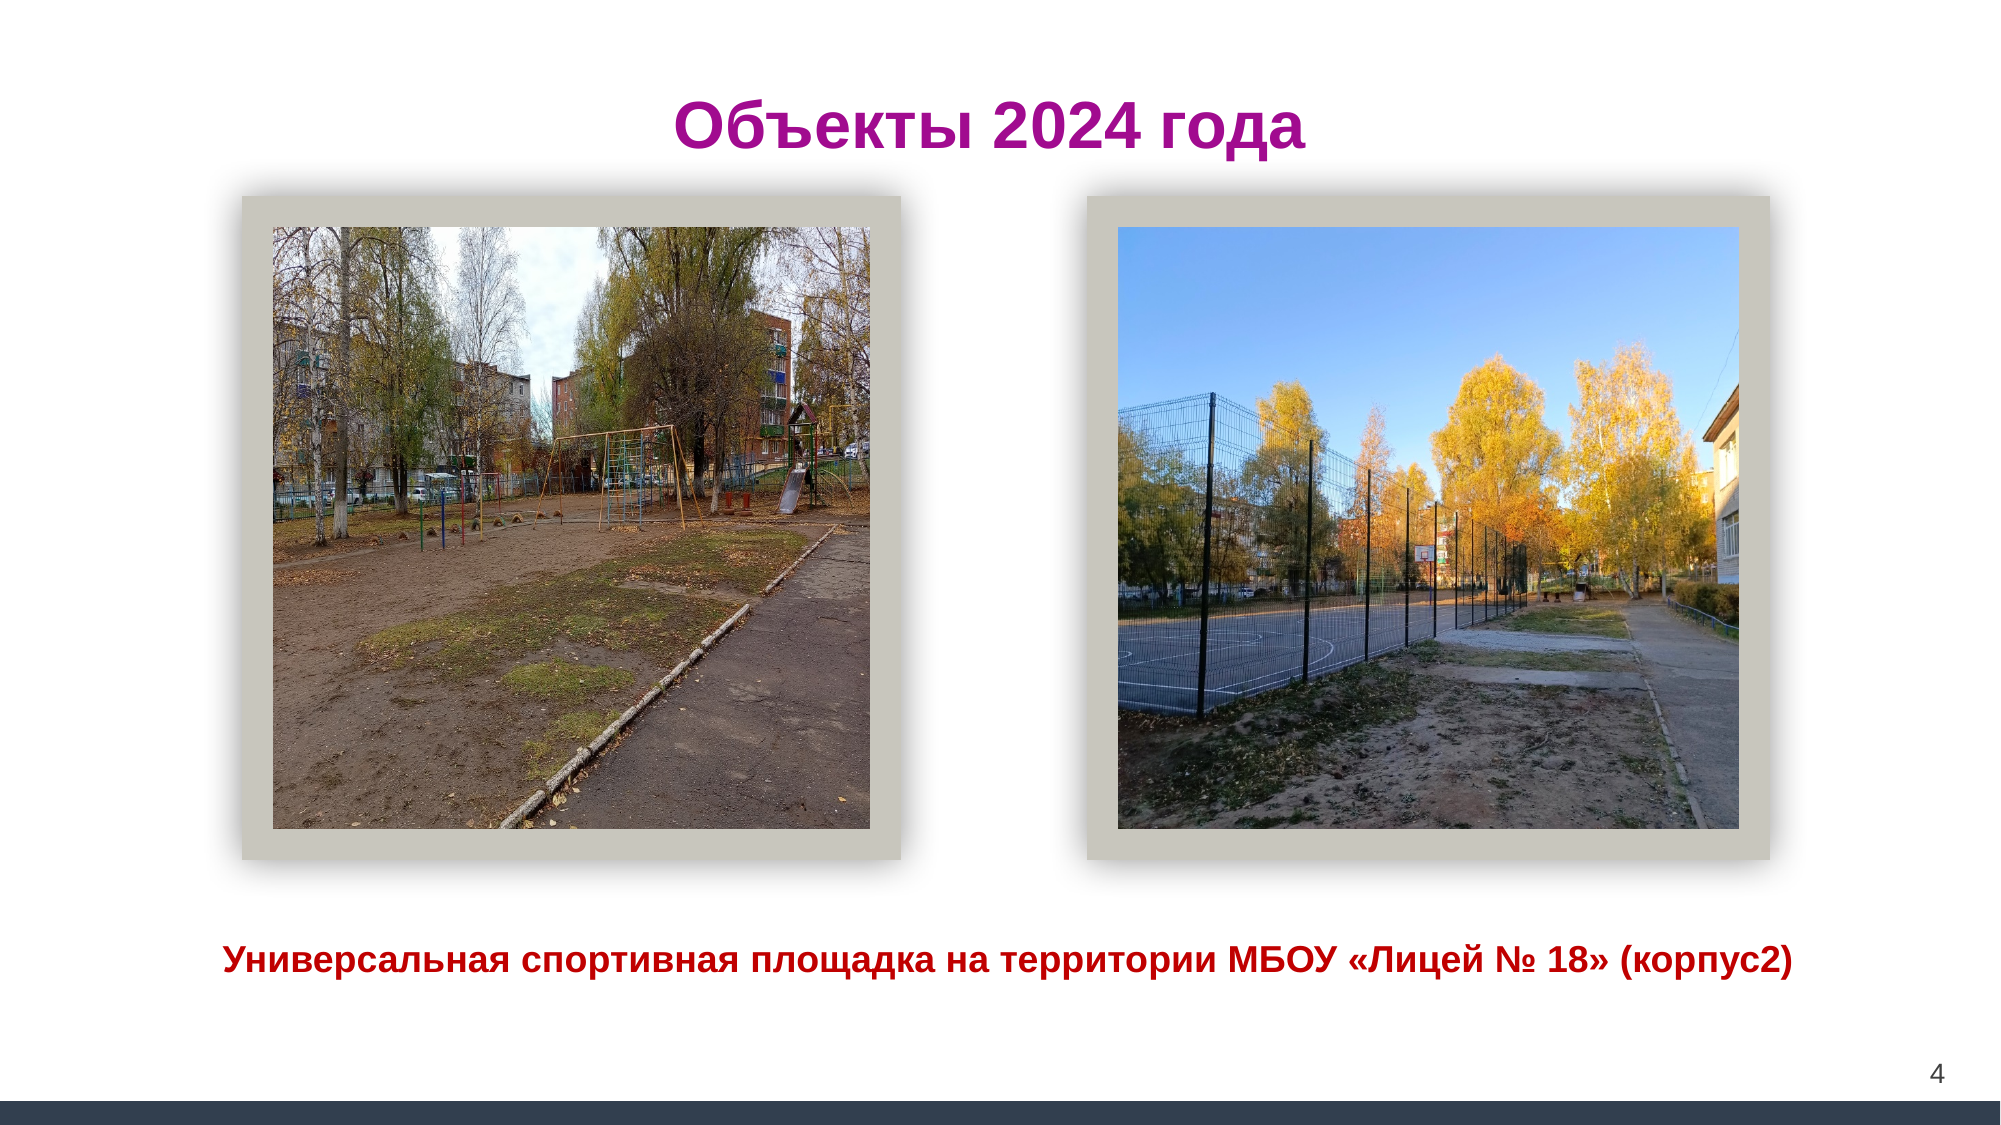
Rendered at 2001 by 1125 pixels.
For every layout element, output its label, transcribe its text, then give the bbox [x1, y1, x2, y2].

slide_number 4 [1510, 1042, 1961, 1103]
text_box Универсальная спортивная площадка на территории МБОУ «Лицей № 18» (корпус2) [124, 927, 1893, 988]
title Объекты 2024 года [44, 59, 1936, 194]
picture [1118, 227, 1739, 829]
picture [272, 227, 870, 829]
